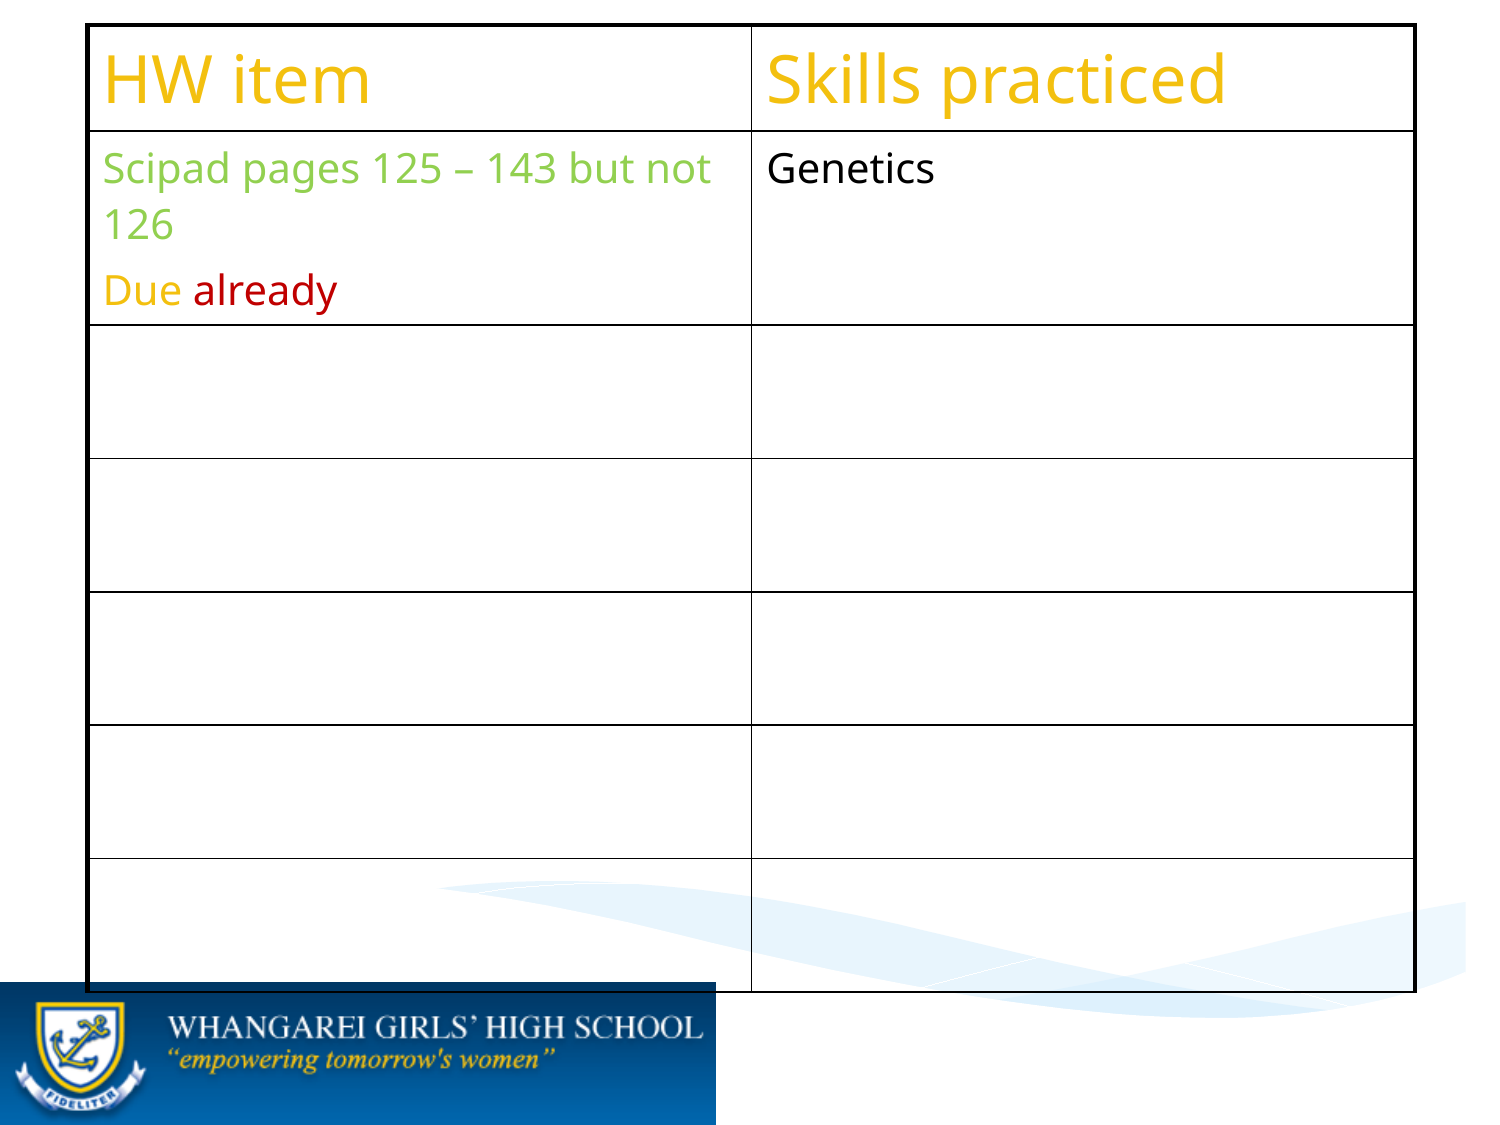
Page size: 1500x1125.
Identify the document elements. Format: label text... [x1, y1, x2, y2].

table_cell [90, 859, 751, 991]
table_cell [90, 726, 751, 858]
table_cell [752, 459, 1413, 591]
table_cell [90, 593, 751, 724]
picture [0, 982, 716, 1125]
table_cell [752, 859, 1413, 991]
table_cell Scipad pages 125 – 143 but not 126 Due already [90, 132, 751, 324]
table_cell [90, 326, 751, 458]
table_cell [90, 459, 751, 591]
table_cell Genetics [752, 132, 1413, 324]
table_cell [752, 326, 1413, 458]
table_header HW item [90, 27, 751, 130]
table_cell [752, 593, 1413, 724]
table_header Skills practiced [752, 27, 1413, 130]
table_cell [752, 726, 1413, 858]
